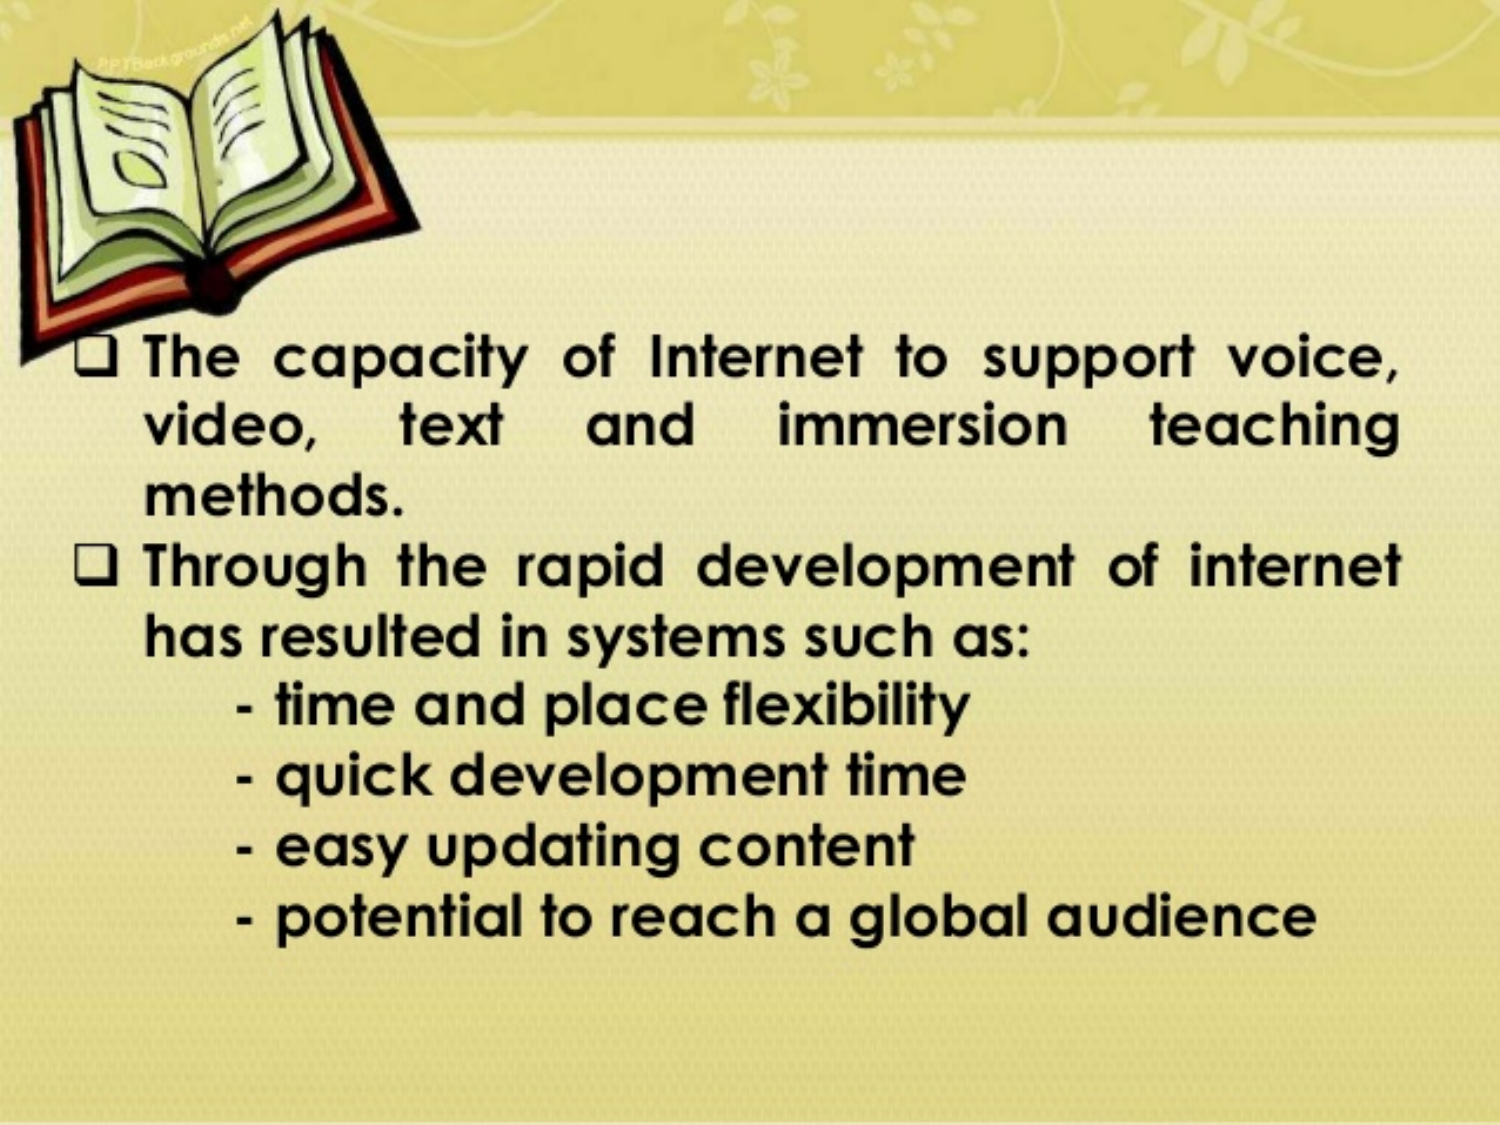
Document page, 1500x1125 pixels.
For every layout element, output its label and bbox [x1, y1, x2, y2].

list [0, 0, 1500, 1125]
